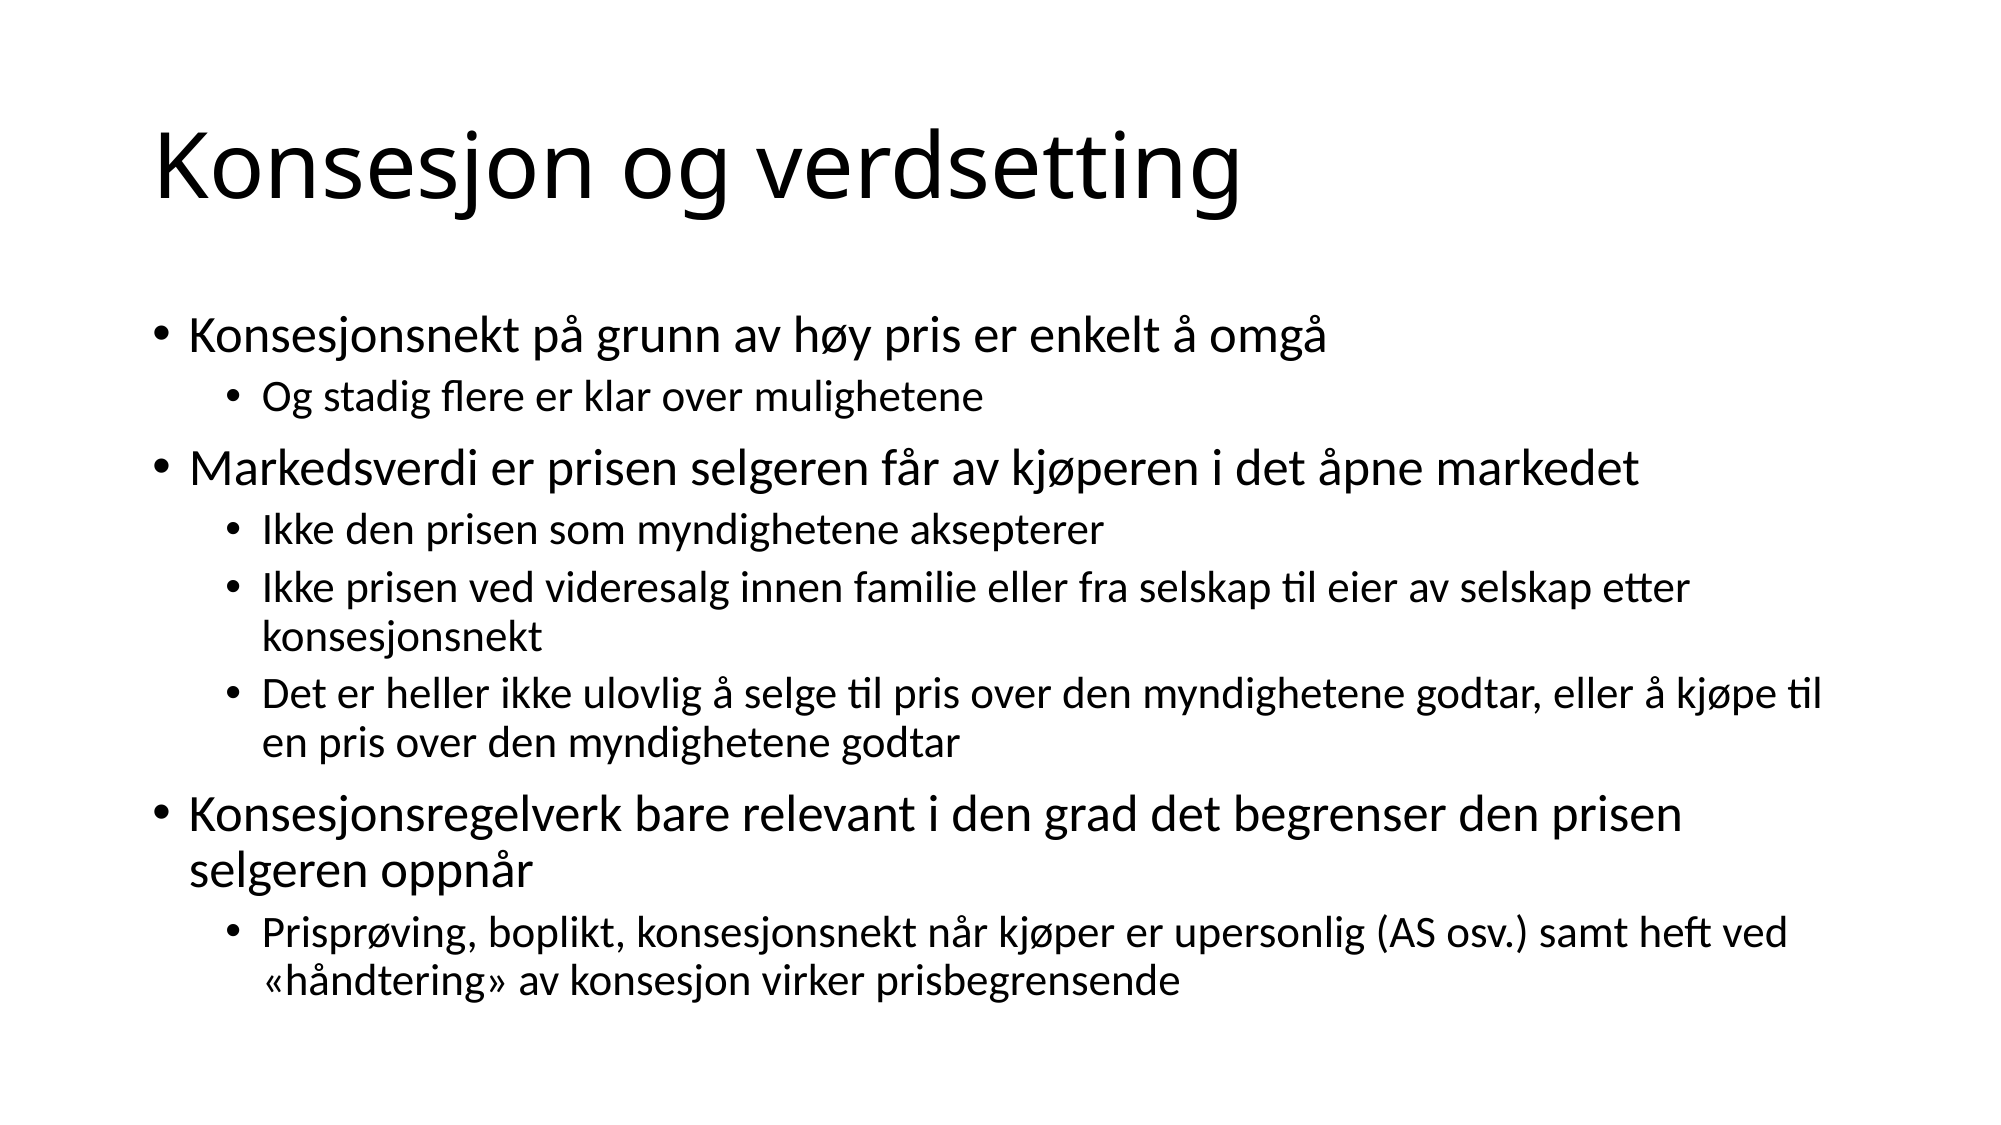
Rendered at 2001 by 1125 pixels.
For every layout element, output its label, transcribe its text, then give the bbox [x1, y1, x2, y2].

title Konsesjon og verdsetting [137, 59, 1863, 278]
list Konsesjonsnekt på grunn av høy pris er enkelt å omgå Og stadig flere er klar over mulighetene Markedsverdi er prisen selgeren får av kjøperen i det åpne markedet Ikke den prisen som myndighetene aksepterer Ikke prisen ved videresalg innen familie eller fra selskap til eier av selskap etter konsesjonsnekt Det er heller ikke ulovlig å selge til pris over den myndighetene godtar, eller å kjøpe til en pris over den myndighetene godtar Konsesjonsregelverk bare relevant i den grad det begrenser den prisen selgeren oppnår Prisprøving, boplikt, konsesjonsnekt når kjøper er upersonlig (AS osv.) samt heft ved «håndtering» av konsesjon virker prisbegrensende [137, 299, 1863, 1014]
